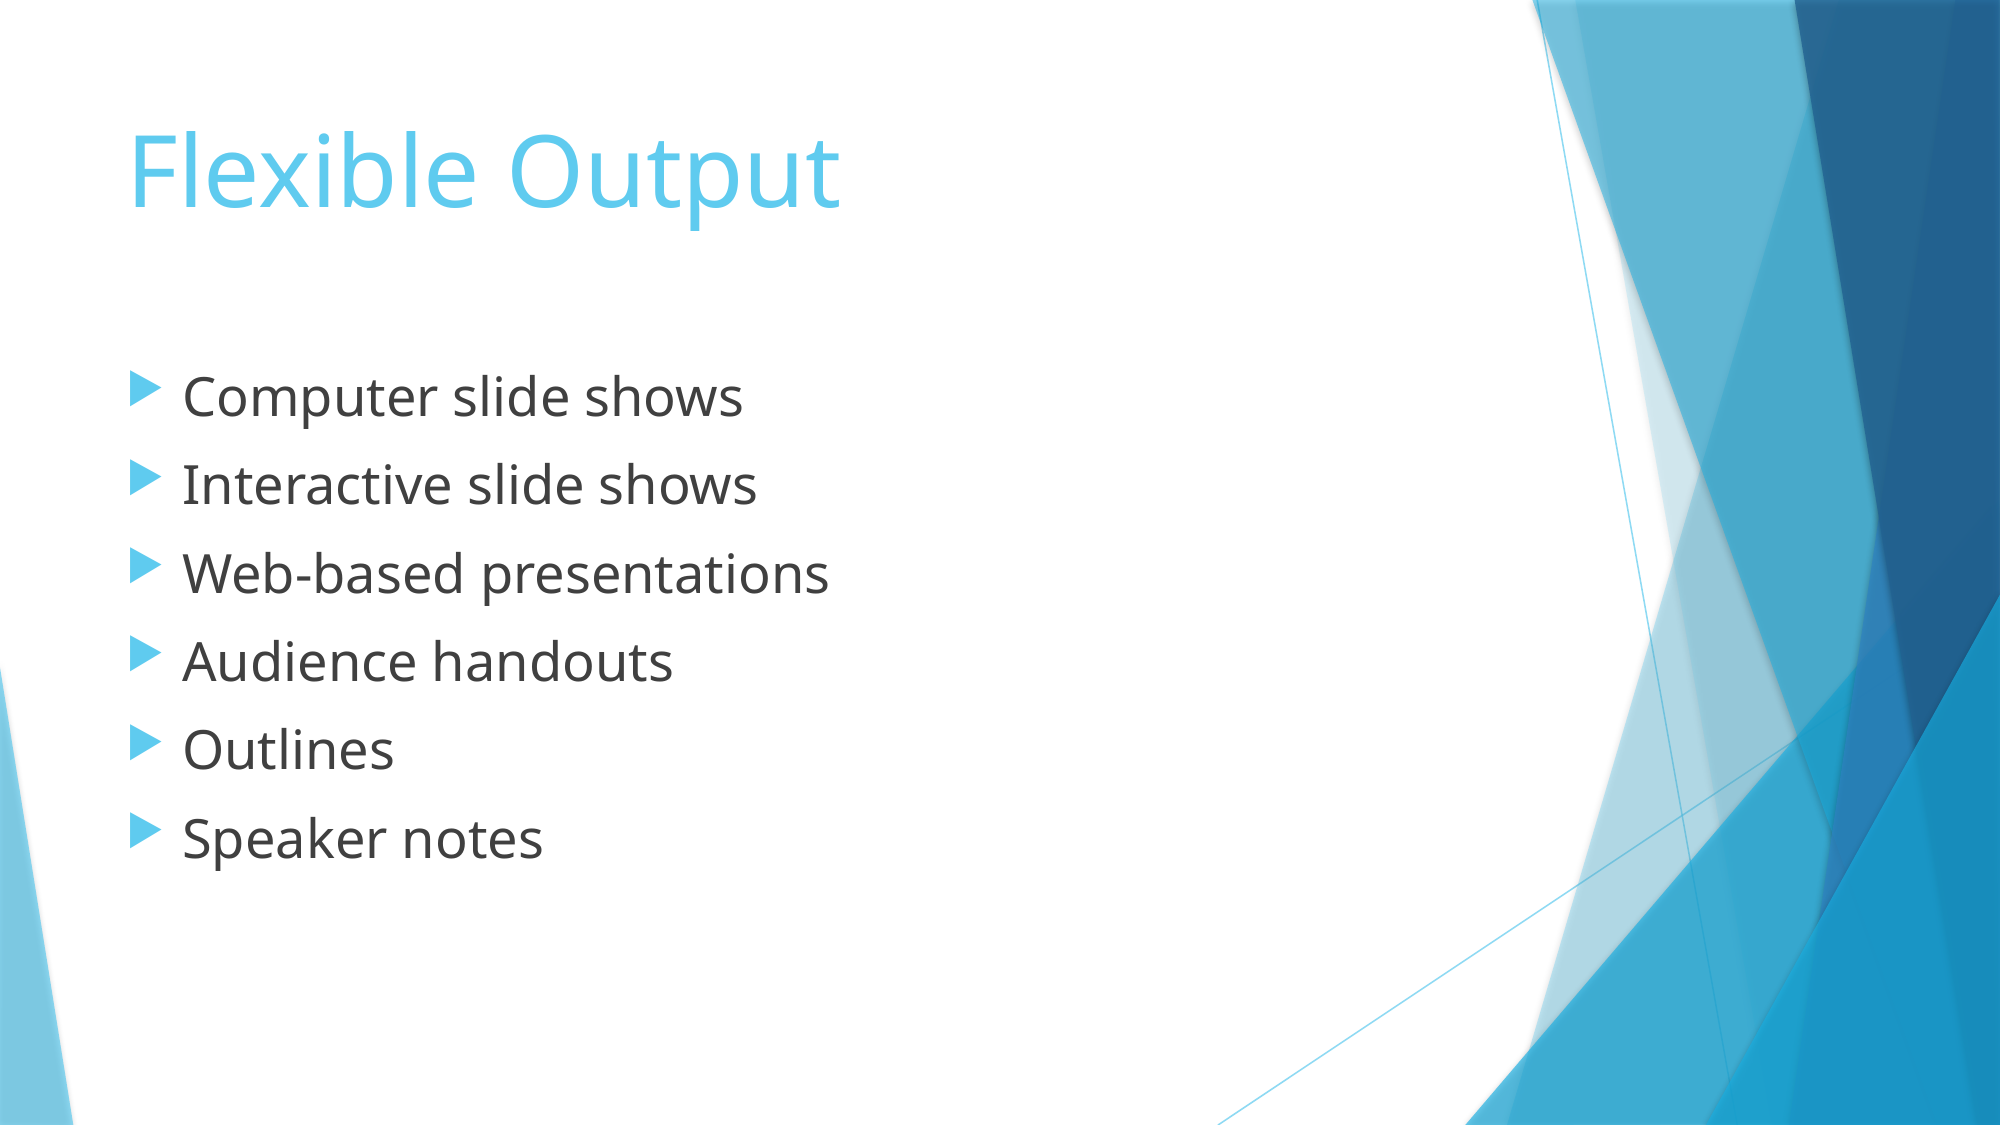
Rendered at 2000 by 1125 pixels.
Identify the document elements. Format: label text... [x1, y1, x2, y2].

list Computer slide shows Interactive slide shows Web-based presentations Audience handouts Outlines Speaker notes [111, 354, 1522, 992]
title Flexible Output [111, 99, 1522, 317]
